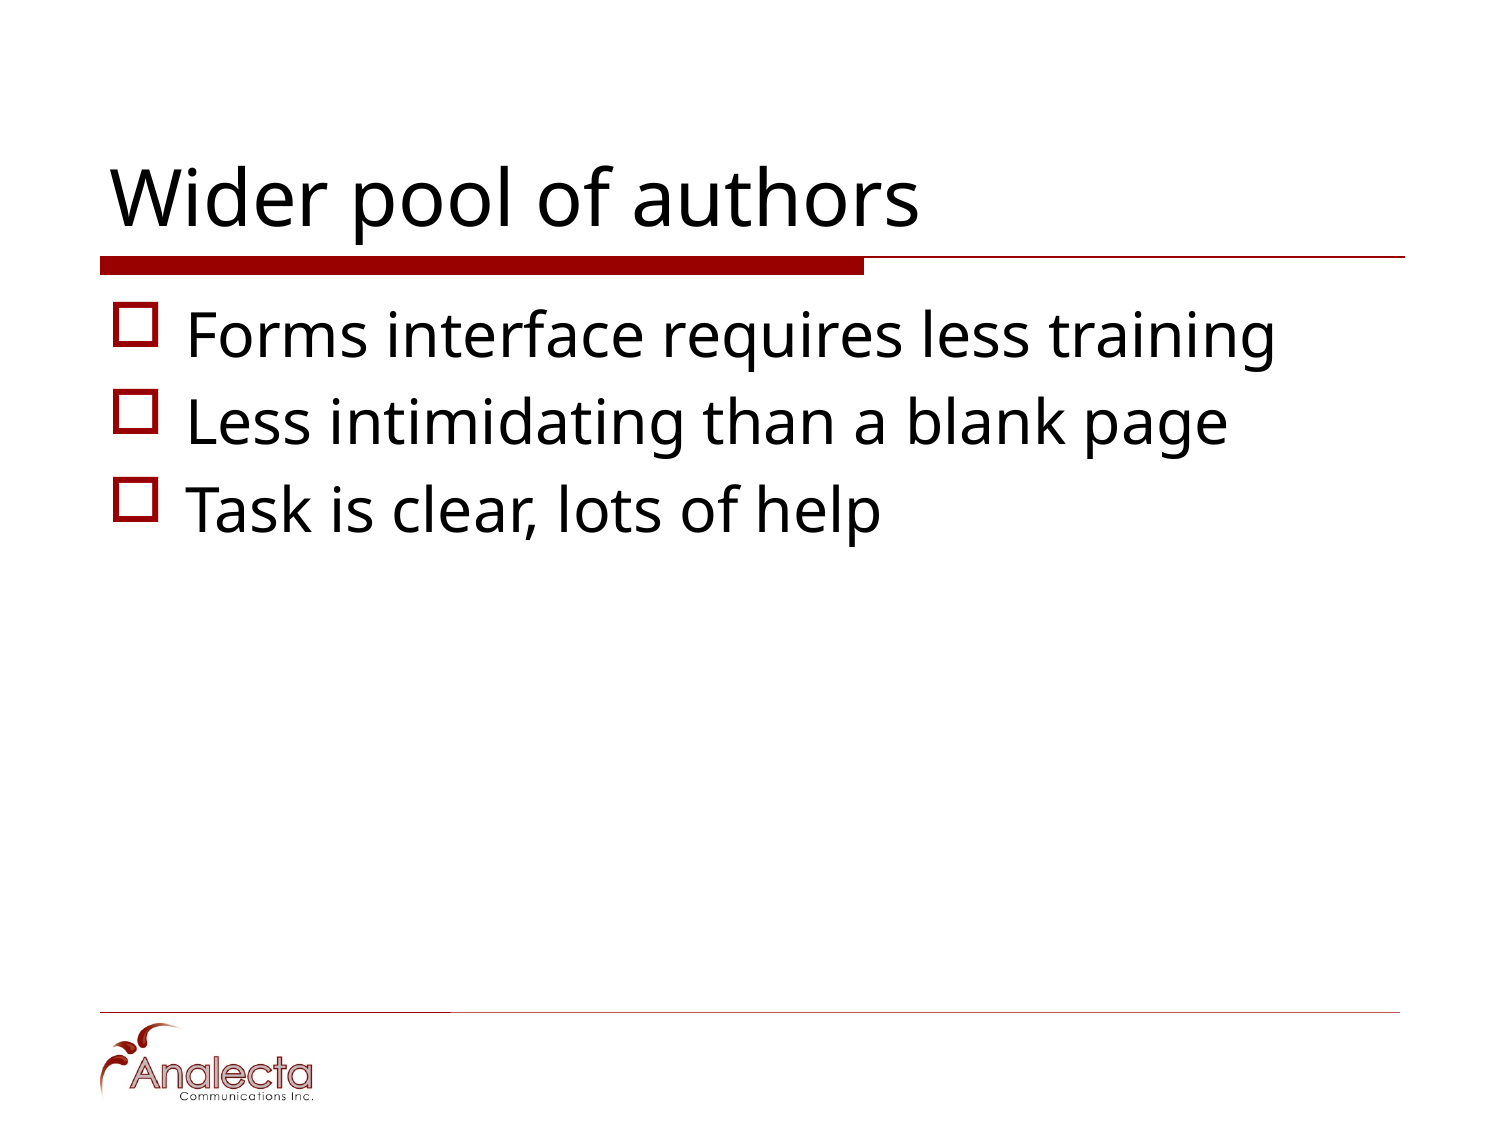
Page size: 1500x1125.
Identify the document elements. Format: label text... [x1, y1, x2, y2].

picture [100, 1023, 313, 1101]
title Wider pool of authors [94, 50, 1407, 250]
list Forms interface requires less training Less intimidating than a blank page Task is clear, lots of help [92, 287, 1406, 988]
